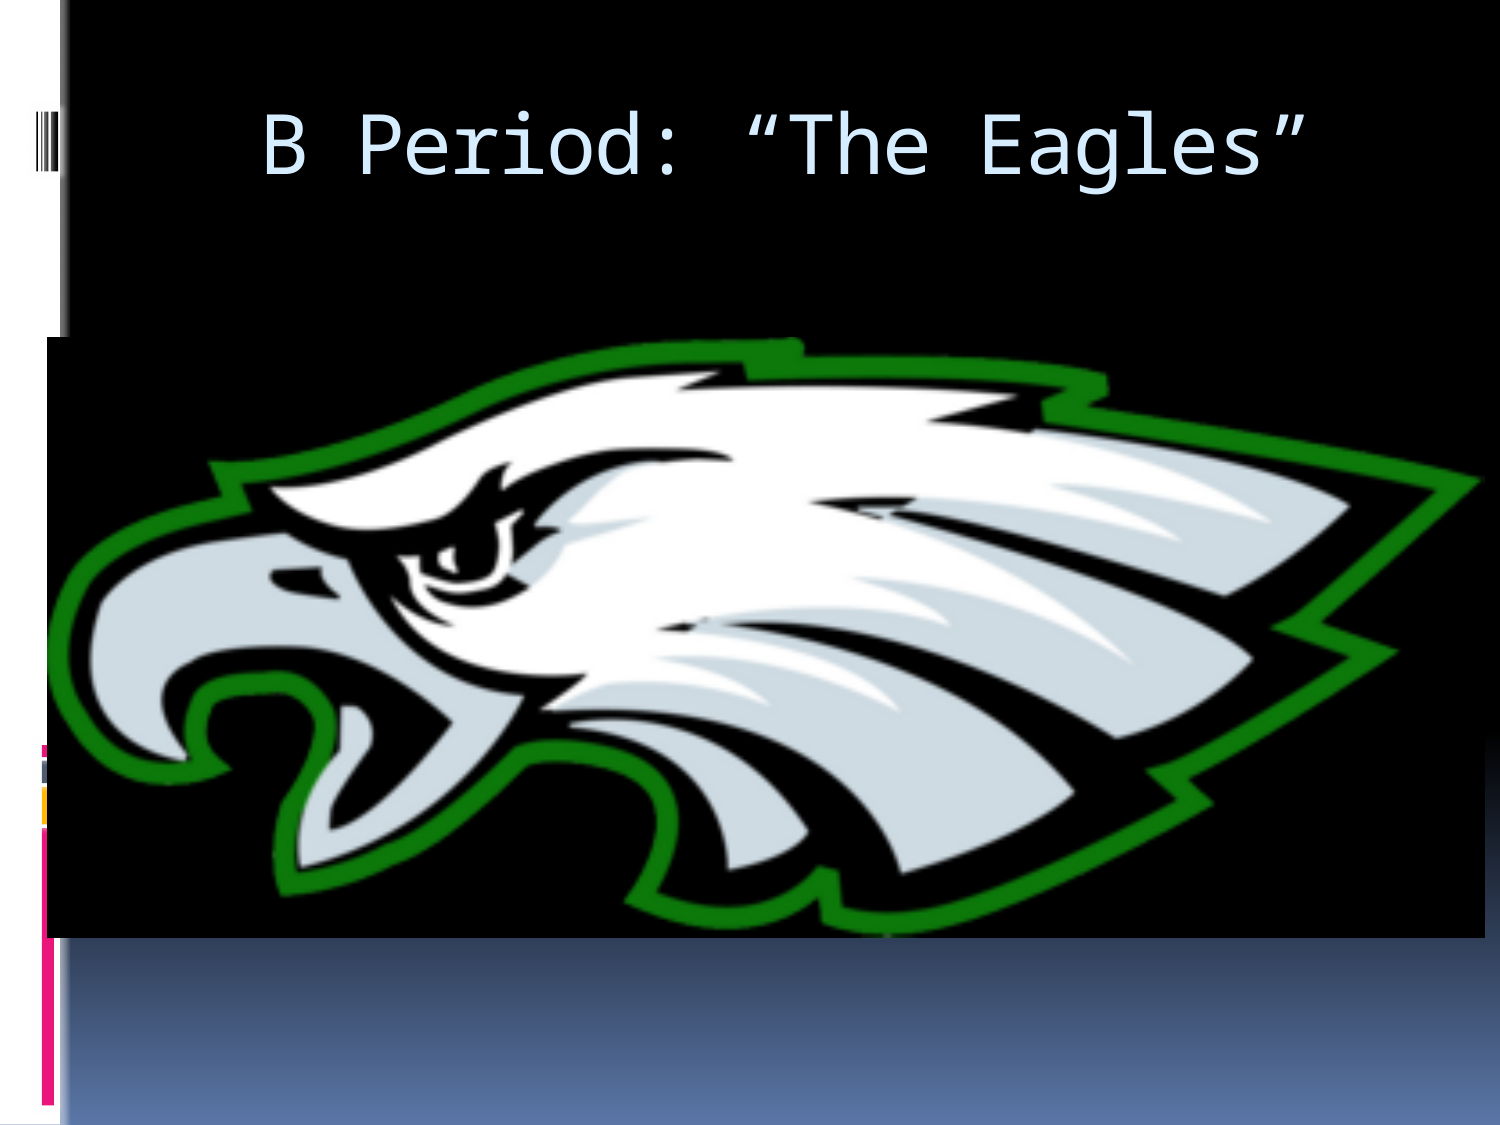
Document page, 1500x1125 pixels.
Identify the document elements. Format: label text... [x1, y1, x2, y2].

title B Period: “The Eagles” [150, 83, 1425, 234]
picture [47, 336, 1486, 938]
